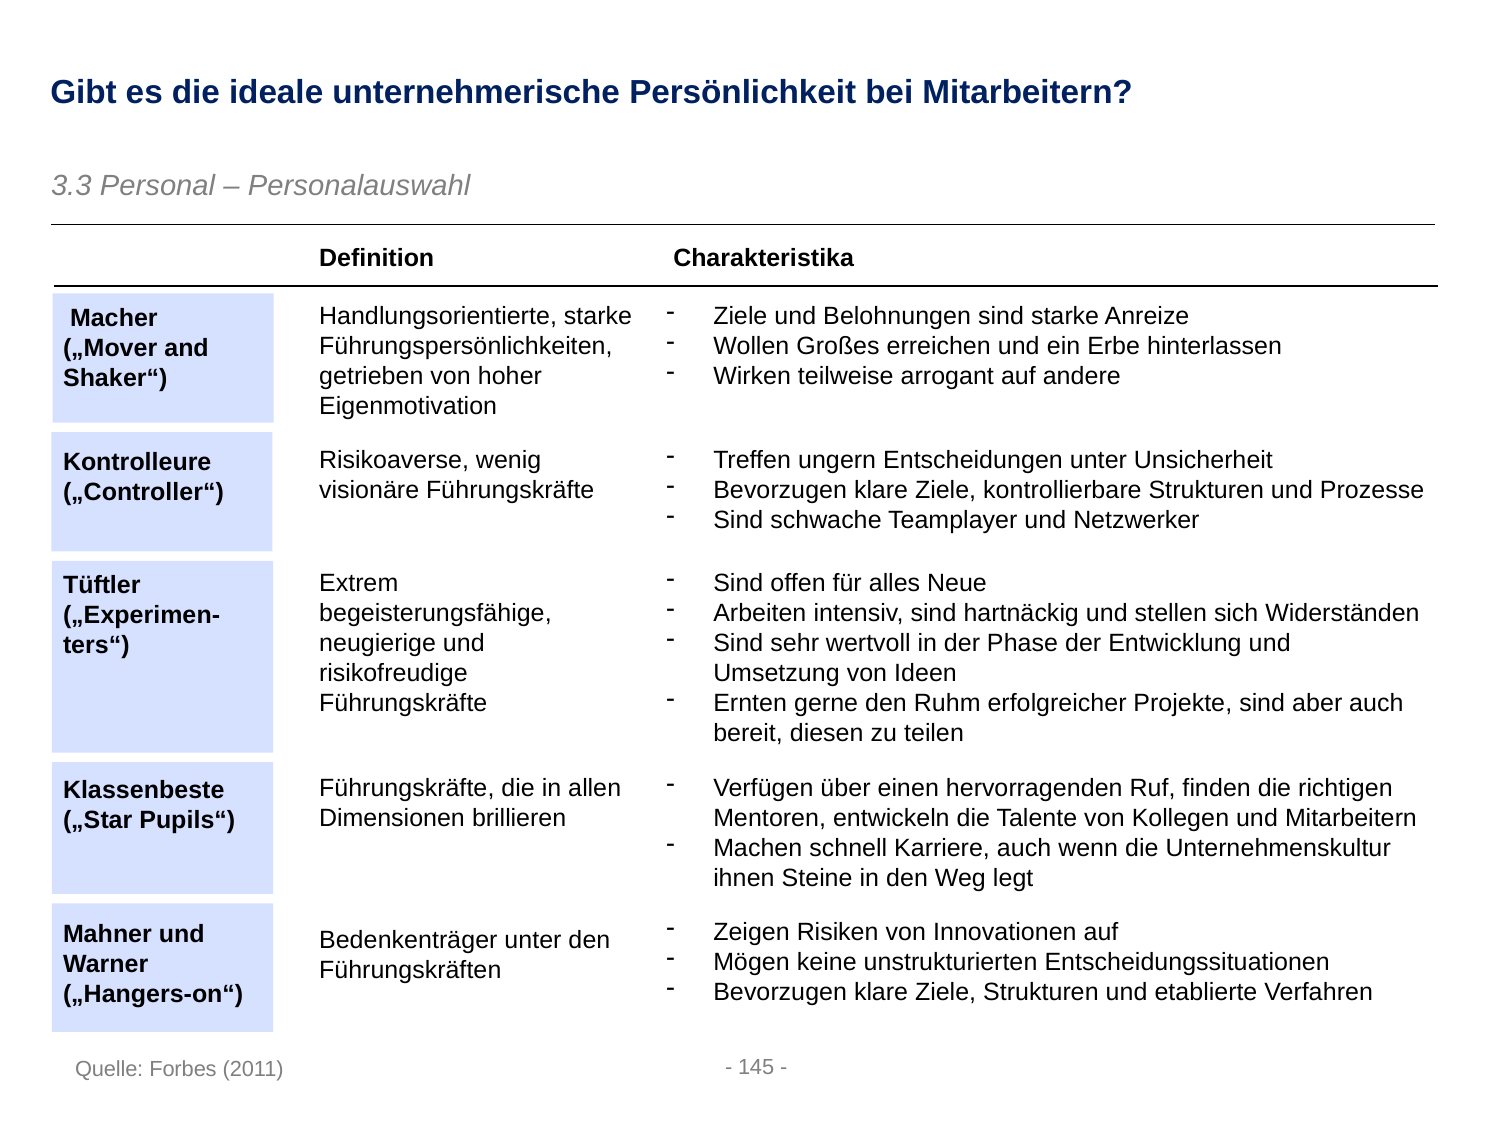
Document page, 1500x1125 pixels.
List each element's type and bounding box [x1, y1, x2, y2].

text_box [304, 233, 600, 279]
text_box [304, 915, 650, 991]
text_box [48, 903, 274, 1032]
text_box [304, 559, 650, 724]
text_box [651, 764, 1448, 899]
text_box [651, 292, 1448, 397]
text_box [48, 432, 650, 552]
text_box [651, 908, 1448, 1013]
text_box [60, 1046, 299, 1088]
text_box [35, 63, 1433, 118]
text_box [36, 159, 495, 209]
text_box [651, 436, 1448, 542]
text_box [48, 560, 291, 753]
text_box [48, 762, 650, 894]
text_box [304, 292, 650, 427]
text_box [651, 233, 947, 279]
text_box [651, 559, 1448, 754]
text_box [48, 293, 278, 423]
slide_number [599, 1045, 913, 1093]
